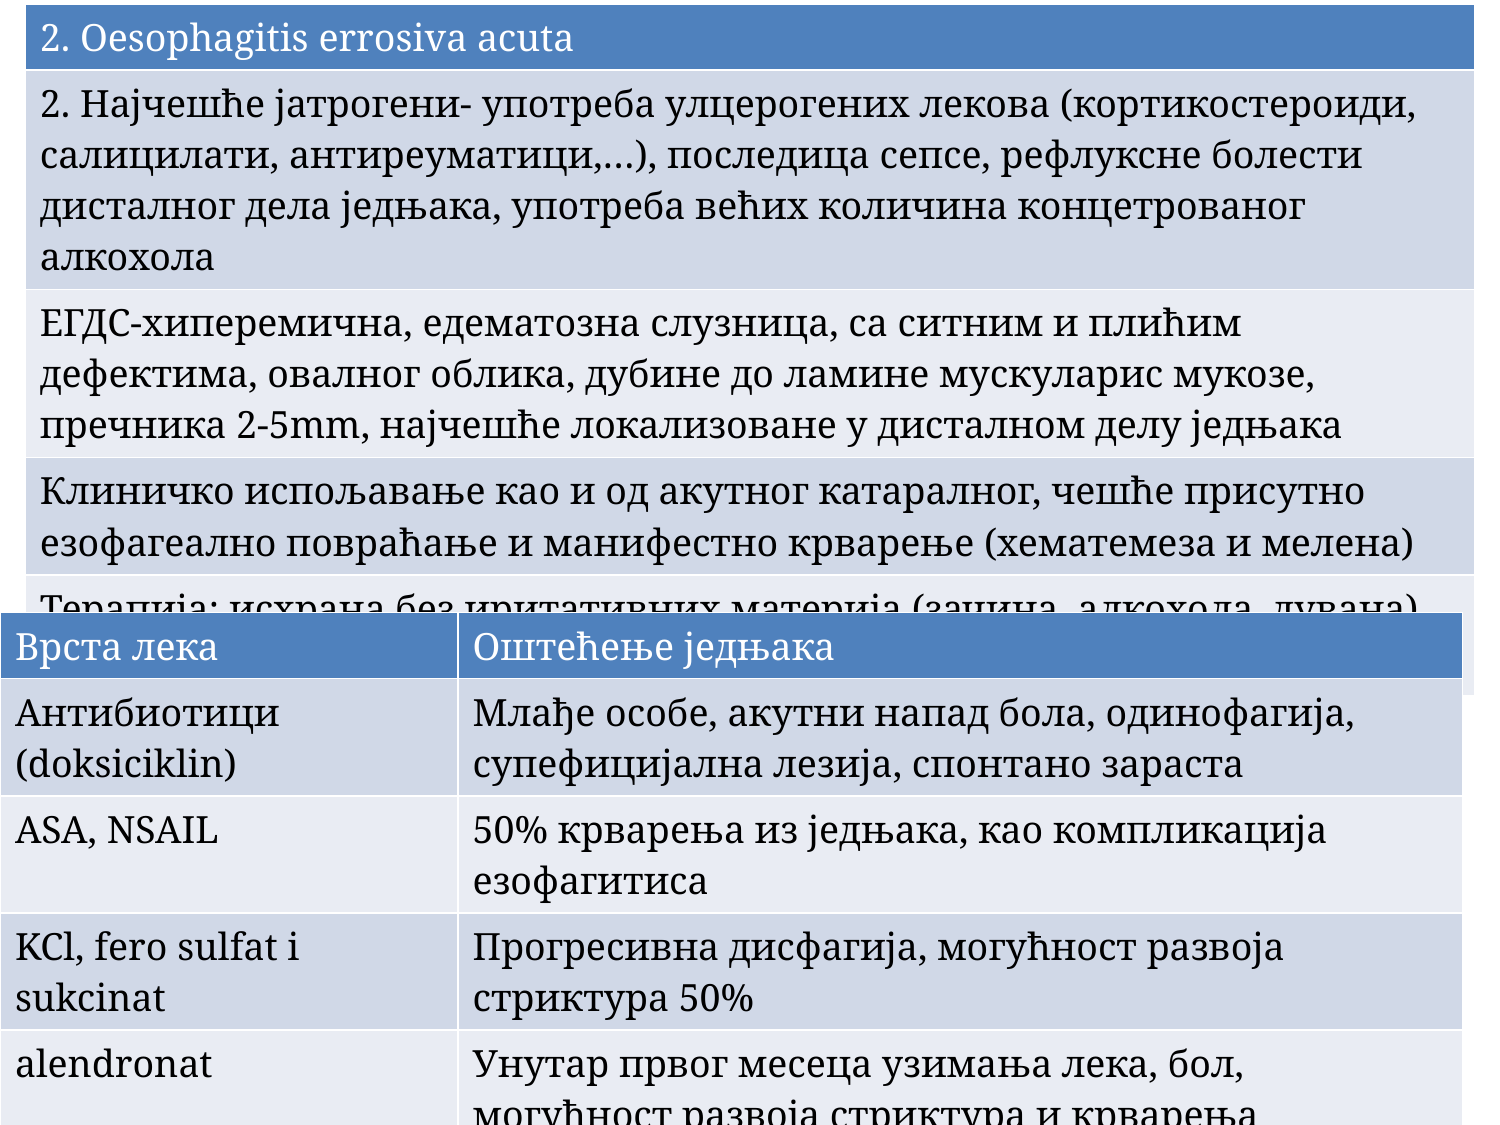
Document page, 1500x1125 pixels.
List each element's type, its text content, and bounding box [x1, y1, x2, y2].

table_cell 2. Најчешће јатрогени- употреба улцерогених лекова (кортикостероиди, салицилати, антиреуматици,…), последица сепсе, рефлуксне болести дисталног дела једњака, употреба већих количина концетрованог алкохола [26, 71, 1474, 289]
table_cell ЕГДС-хиперемична, едематозна слузница, са ситним и плићим дефектима, овалног облика, дубине до ламине мускуларис мукозе, пречника 2-5mm, најчешће локализоване у дисталном делу једњака [26, 290, 1474, 457]
table_cell Терапија: исхрана без иритативних материја (зачина, алкохола, дувана), антациди, H2 блокатори, ИПП [26, 576, 1474, 695]
table_cell Клиничко испољавање као и од акутног катаралног, чешће присутно езофагеално повраћање и манифестно крварење (хематемеза и мелена) [26, 458, 1474, 574]
table_cell alendronat [1, 1031, 457, 1125]
table_cell 50% крварења из једњака, као компликација езофагитиса [459, 797, 1462, 912]
table_cell Прогресивна дисфагија, могућност развоја стриктура 50% [459, 914, 1462, 1029]
table_cell ASA, NSAIL [1, 797, 457, 912]
table_cell KCl, fero sulfat i sukcinat [1, 914, 457, 1029]
table_cell Антибиотици (doksiciklin) [1, 679, 457, 795]
table_header Оштећење једњака [459, 613, 1462, 678]
table_cell Унутар првог месеца узимања лека, бол, могућност развоја стриктура и крварења [459, 1031, 1462, 1125]
table_header Врста лека [1, 613, 457, 678]
table_cell Млађе особе, акутни напад бола, одинофагија, супефицијална лезија, спонтано зараста [459, 679, 1462, 795]
table_header 2. Oesophagitis errosiva acuta [26, 5, 1474, 69]
